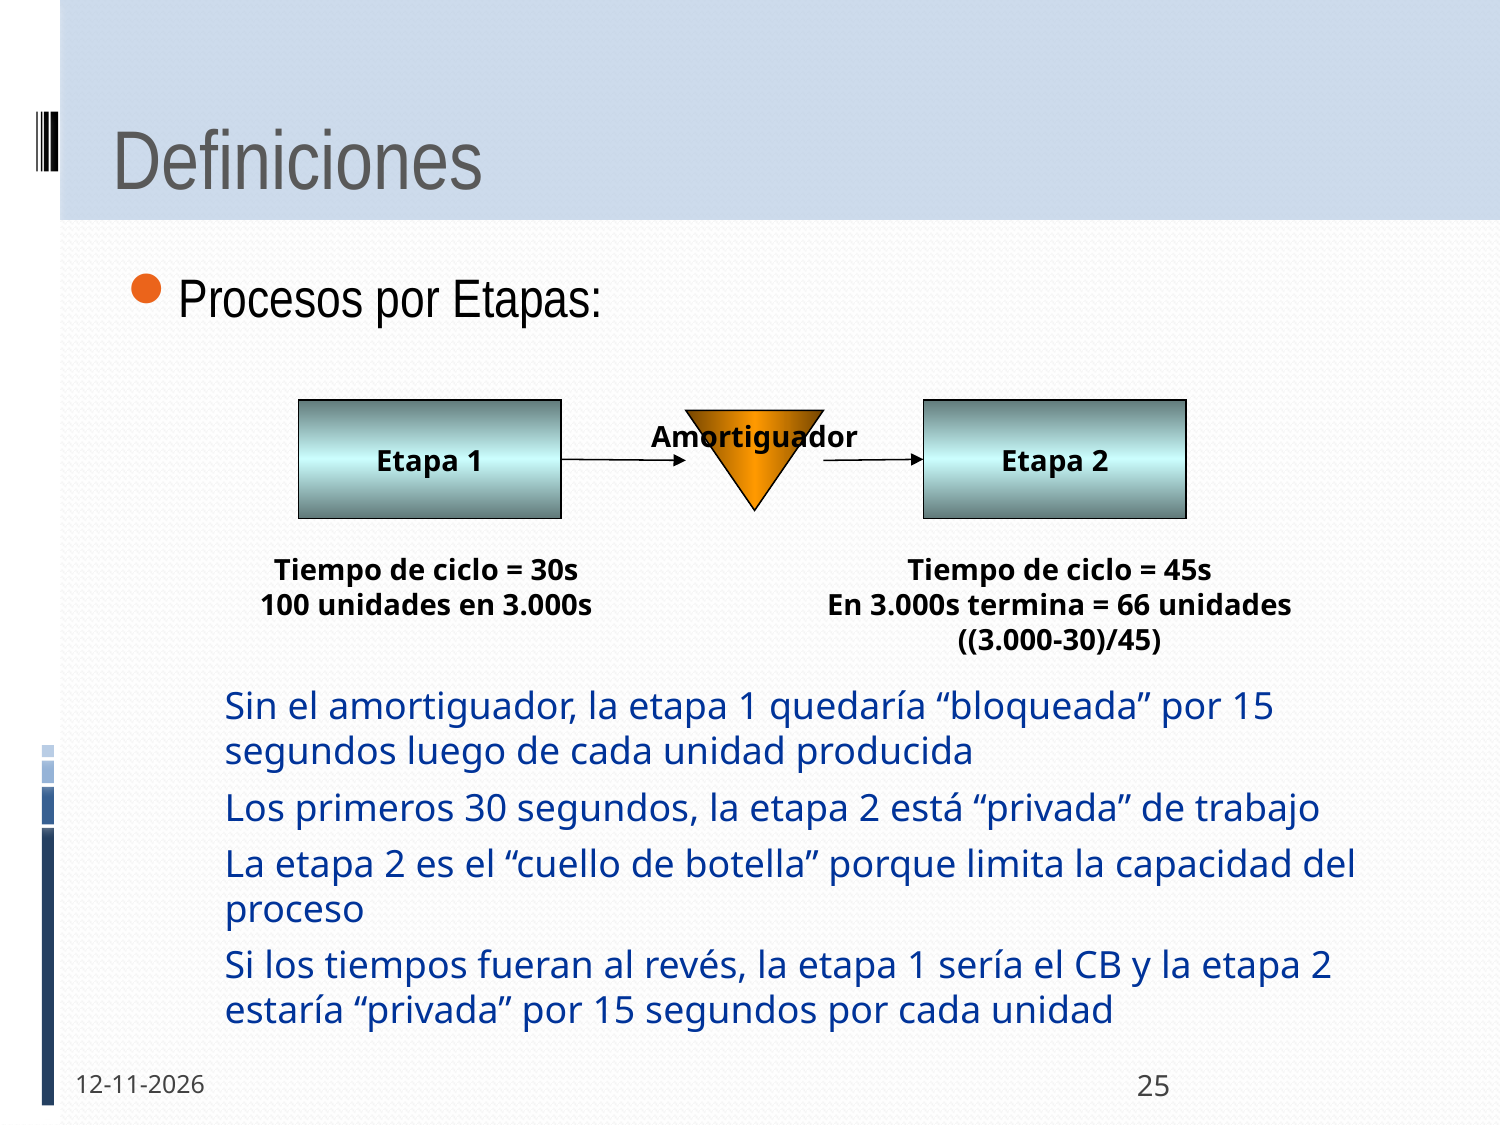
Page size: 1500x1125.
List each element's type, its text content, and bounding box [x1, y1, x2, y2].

text_box Sin el amortiguador, la etapa 1 quedaría “bloqueada” por 15 segundos luego de cada unidad producida Los primeros 30 segundos, la etapa 2 está “privada” de trabajo La etapa 2 es el “cuello de botella” porque limita la capacidad del proceso Si los tiempos fueran al revés, la etapa 1 sería el CB y la etapa 2 estaría “privada” por 15 segundos por cada unidad [209, 675, 1438, 1039]
slide_number 25 [1045, 1046, 1171, 1107]
text_box Amortiguador [685, 410, 824, 511]
list Procesos por Etapas: [111, 255, 1436, 1038]
text_box Tiempo de ciclo = 30s 100 unidades en 3.000s [245, 543, 608, 629]
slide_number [75, 1042, 243, 1103]
text_box Etapa 1 [298, 399, 561, 519]
text_box Etapa 2 [923, 399, 1186, 519]
text_box Tiempo de ciclo = 45s En 3.000s termina = 66 unidades ((3.000-30)/45) [812, 543, 1308, 664]
title Definiciones [111, 18, 1436, 207]
